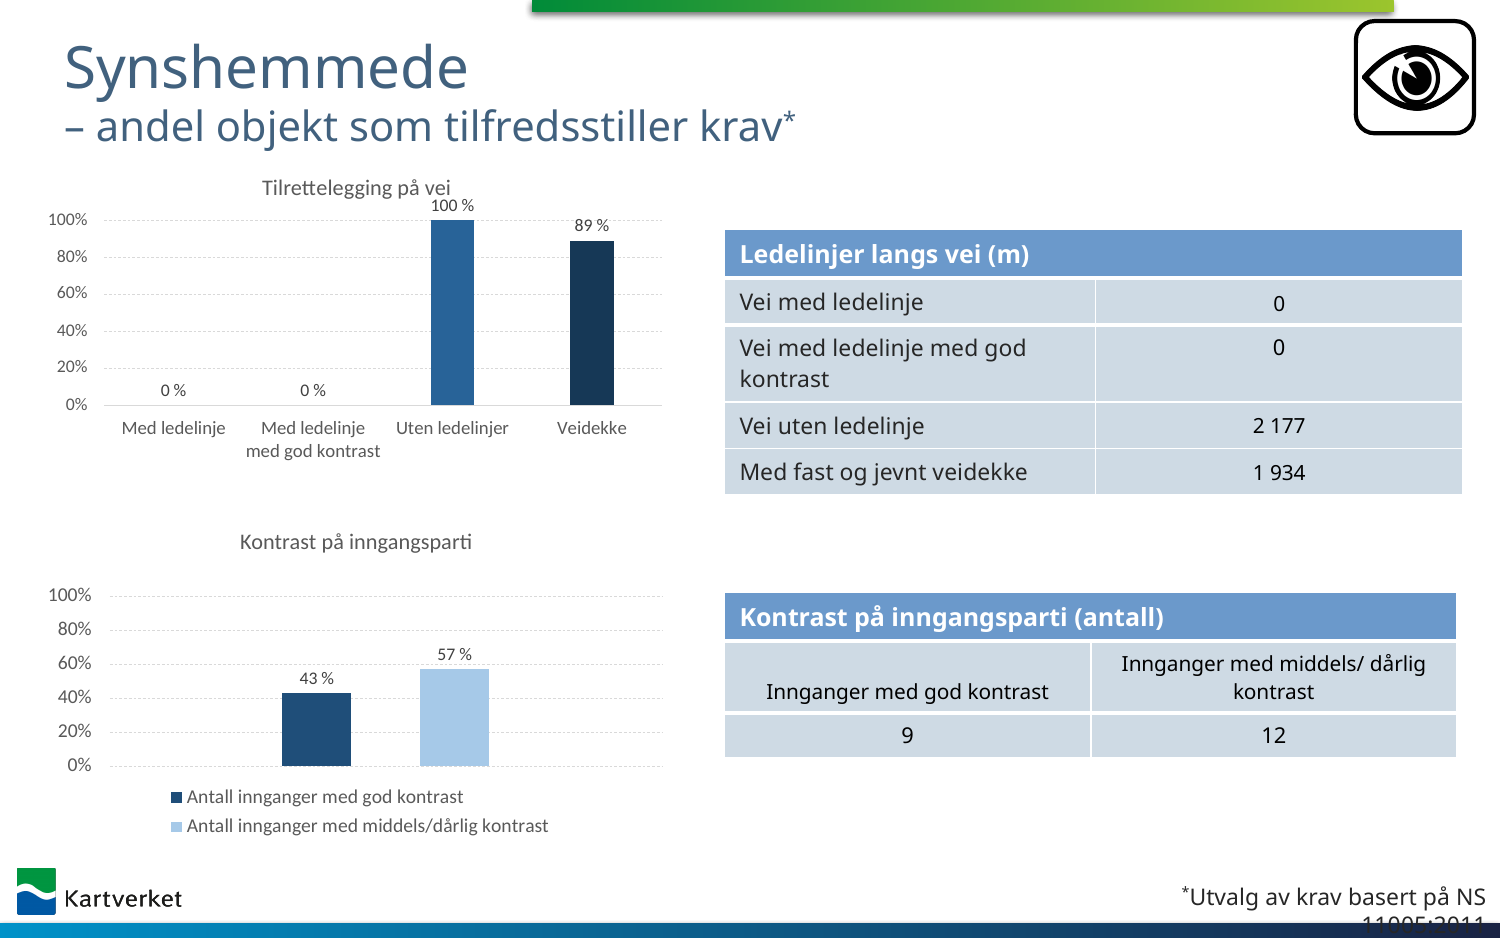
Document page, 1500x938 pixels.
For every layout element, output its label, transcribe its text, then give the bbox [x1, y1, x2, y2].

picture [41, 166, 673, 492]
text_box *Utvalg av krav basert på NS 11005:2011 [1068, 873, 1500, 938]
table_cell 9 [725, 715, 1090, 757]
table_cell Vei uten ledelinje [725, 403, 1095, 448]
table_cell 2 177 [1096, 403, 1462, 448]
table_cell Med fast og jevnt veidekke [725, 449, 1095, 494]
picture [41, 520, 673, 846]
table_cell Innganger med god kontrast [725, 643, 1090, 711]
table_header Ledelinjer langs vei (m) [725, 230, 1462, 276]
text_box Synshemmede – andel objekt som tilfredsstiller krav* [49, 24, 1431, 158]
table_cell 12 [1092, 715, 1456, 757]
table_cell 1 934 [1096, 449, 1462, 494]
table_header Kontrast på inngangsparti (antall) [725, 593, 1456, 639]
table_cell Innganger med middels/ dårlig kontrast [1092, 643, 1456, 711]
table_cell Vei med ledelinje med god kontrast [725, 327, 1095, 401]
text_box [1355, 20, 1475, 134]
table_cell Vei med ledelinje [725, 280, 1095, 323]
table_cell 0 [1096, 280, 1462, 323]
table_cell 0 [1096, 327, 1462, 401]
